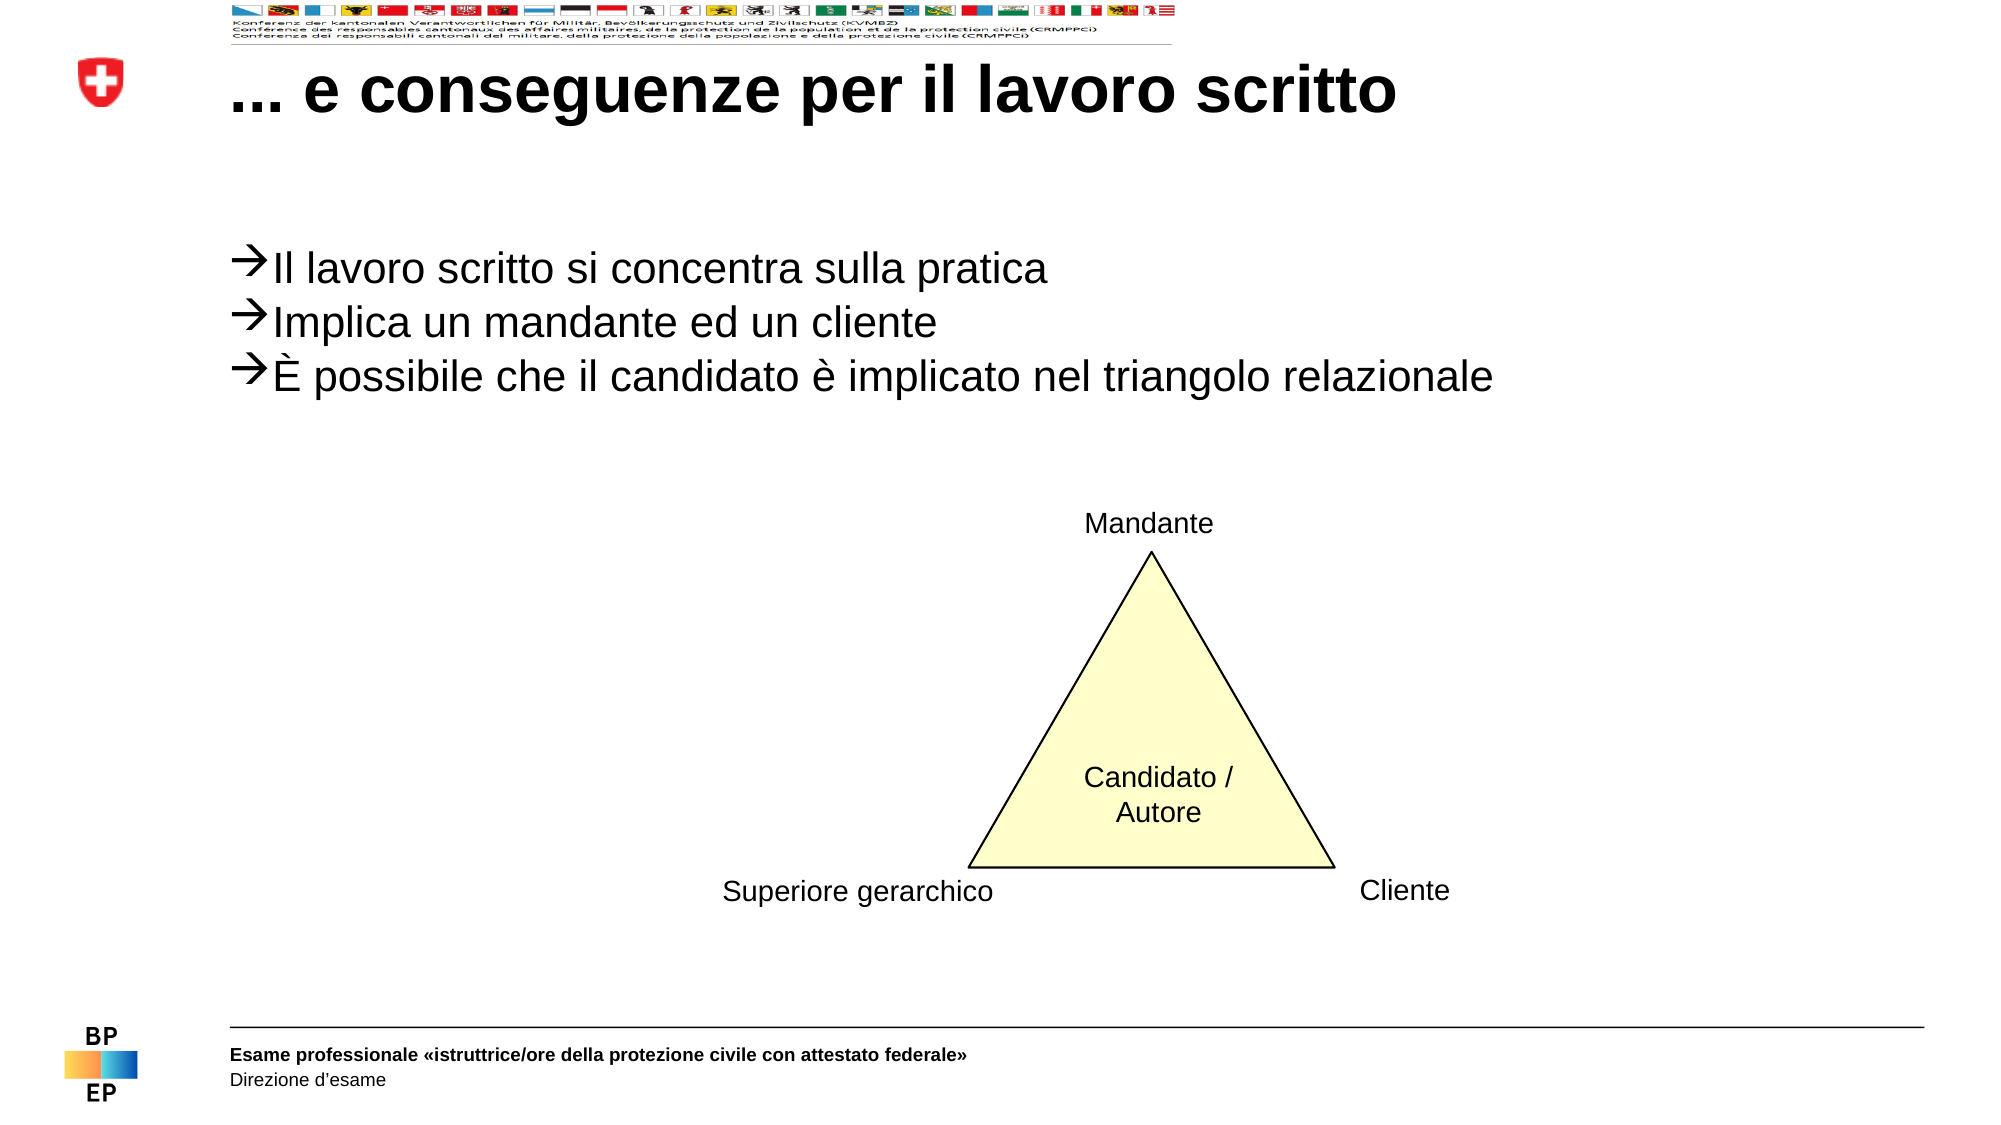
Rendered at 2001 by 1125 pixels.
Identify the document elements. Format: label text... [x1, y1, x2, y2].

picture [61, 1021, 140, 1106]
text_box [970, 551, 1335, 868]
list Il lavoro scritto si concentra sulla pratica Implica un mandante ed un cliente È possibile che il candidato è implicato nel triangolo relazionale [228, 237, 1922, 981]
picture [229, 4, 1175, 46]
title ... e conseguenze per il lavoro scritto [229, 50, 1922, 199]
text_box Superiore gerarchico [707, 864, 1009, 915]
text_box Candidato / Autore [1069, 750, 1249, 836]
text_box Cliente [1344, 863, 1466, 914]
footer Esame professionale «istruttrice/ore della protezione civile con attestato federale» Direzione d’esame [229, 1040, 1177, 1088]
text_box Mandante [1069, 496, 1230, 547]
